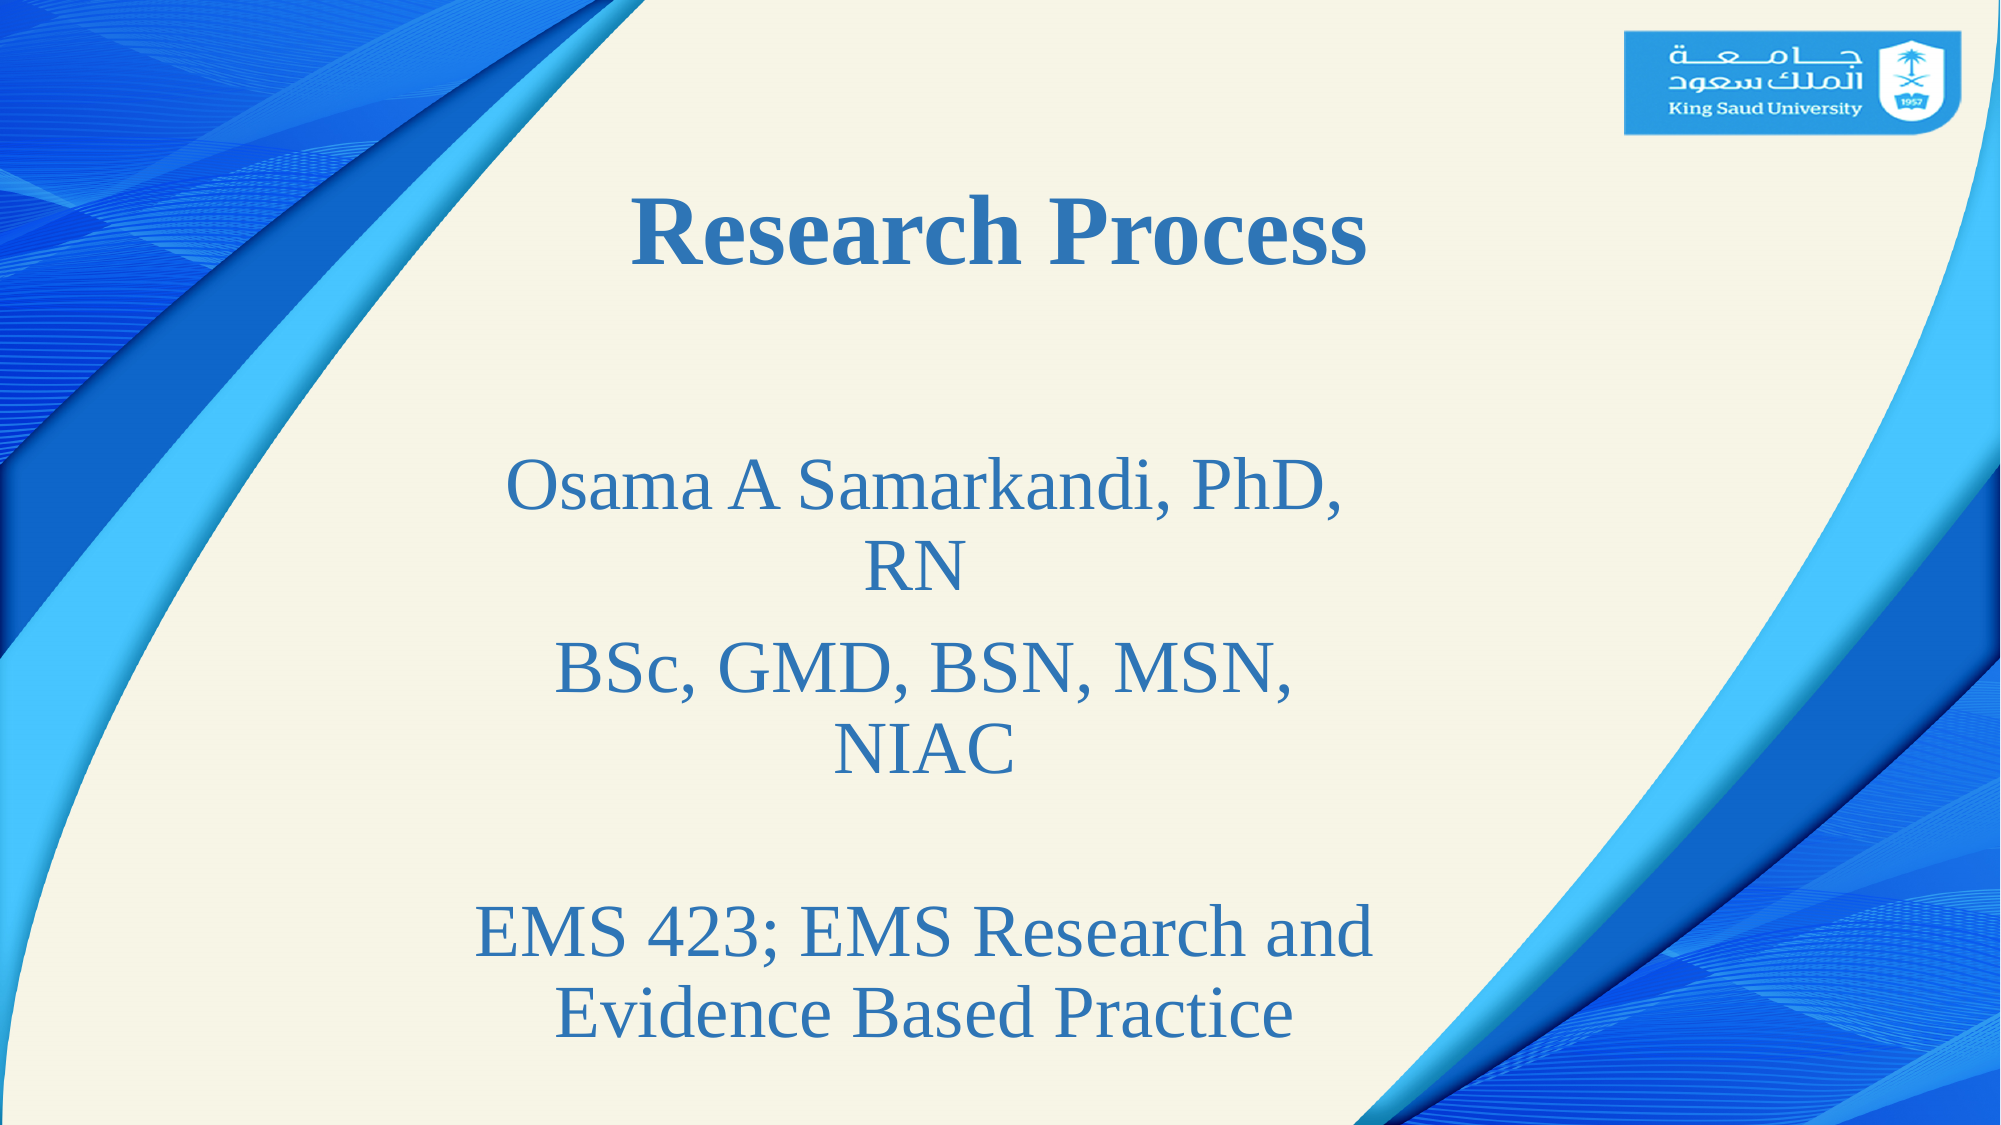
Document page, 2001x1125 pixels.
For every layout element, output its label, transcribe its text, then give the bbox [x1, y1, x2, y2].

title Research Process [249, 0, 1750, 294]
picture [0, 0, 2001, 1125]
subtitle Osama A Samarkandi, PhD, RN BSc, GMD, BSN, MSN, NIAC EMS 423; EMS Research and Evidence Based Practice [440, 437, 1410, 710]
